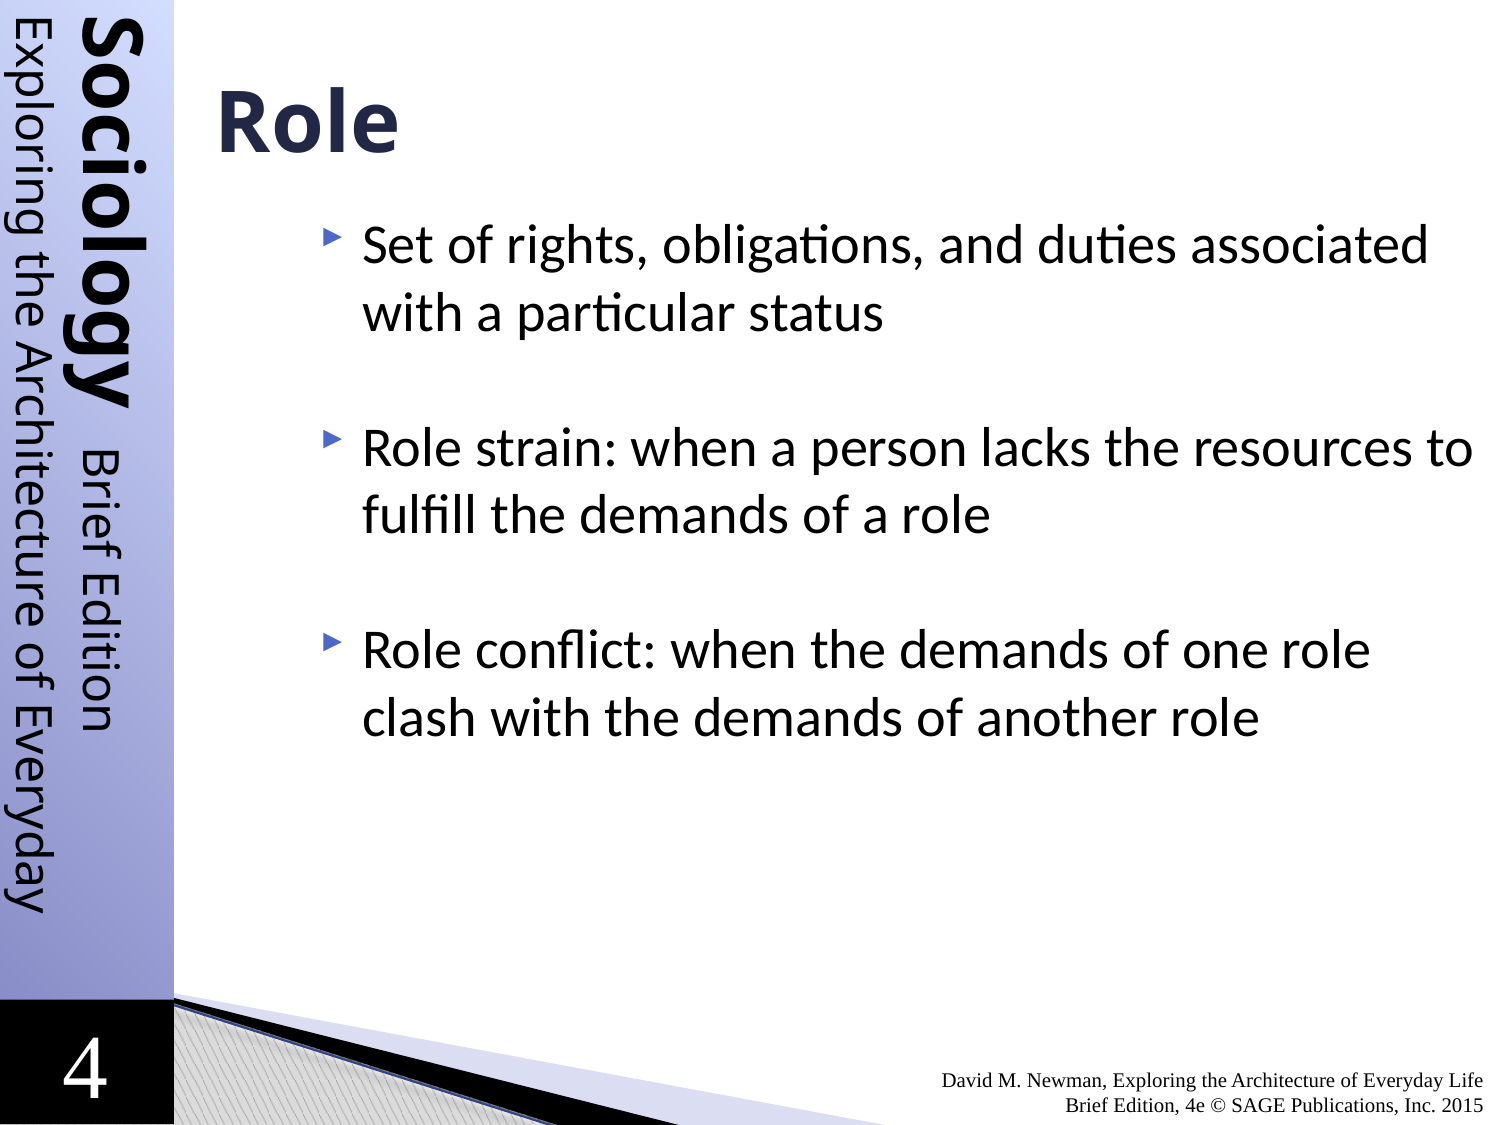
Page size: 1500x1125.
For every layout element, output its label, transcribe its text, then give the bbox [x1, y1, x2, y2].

footer David M. Newman, Exploring the Architecture of Everyday Life Brief Edition, 4e © SAGE Publications, Inc. 2015 [848, 1063, 1499, 1124]
list Set of rights, obligations, and duties associated with a particular status Role strain: when a person lacks the resources to fulfill the demands of a role Role conflict: when the demands of one role clash with the demands of another role [287, 200, 1500, 963]
picture [174, 1003, 558, 1125]
title Role [200, 24, 1400, 213]
